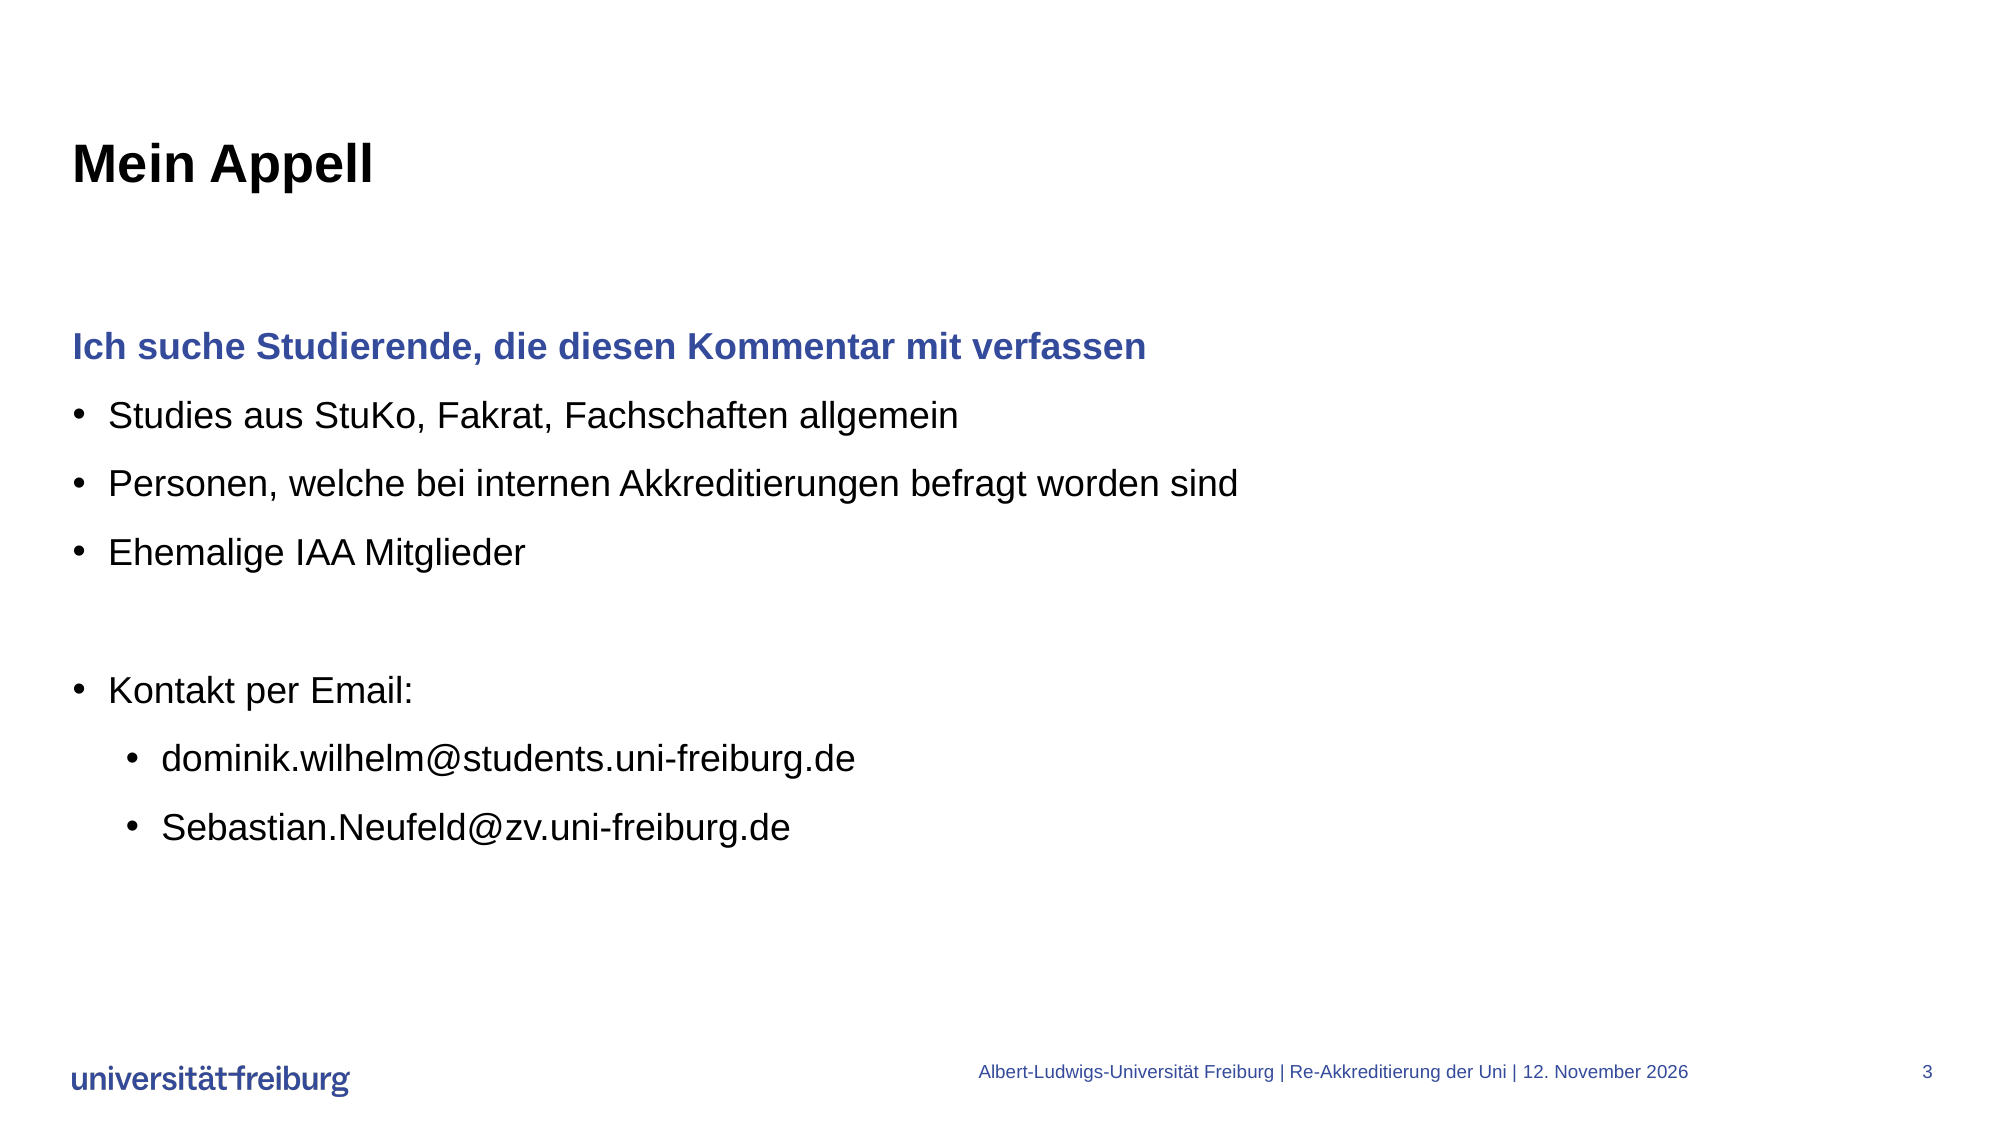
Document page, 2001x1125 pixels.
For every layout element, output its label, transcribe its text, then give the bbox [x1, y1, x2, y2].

footer Albert-Ludwigs-Universität Freiburg | Re-Akkreditierung der Uni | [488, 1060, 1517, 1090]
list Ich suche Studierende, die diesen Kommentar mit verfassen Studies aus StuKo, Fakrat, Fachschaften allgemein Personen, welche bei internen Akkreditierungen befragt worden sind Ehemalige IAA Mitglieder Kontakt per Email: dominik.wilhelm@students.uni-freiburg.de Sebastian.Neufeld@zv.uni-freiburg.de [72, 308, 1933, 1018]
picture [72, 1065, 351, 1097]
title Mein Appell [72, 59, 1933, 278]
slide_number 27. Oktober 2024 [1517, 1060, 1754, 1090]
slide_number 3 [1873, 1060, 1933, 1090]
